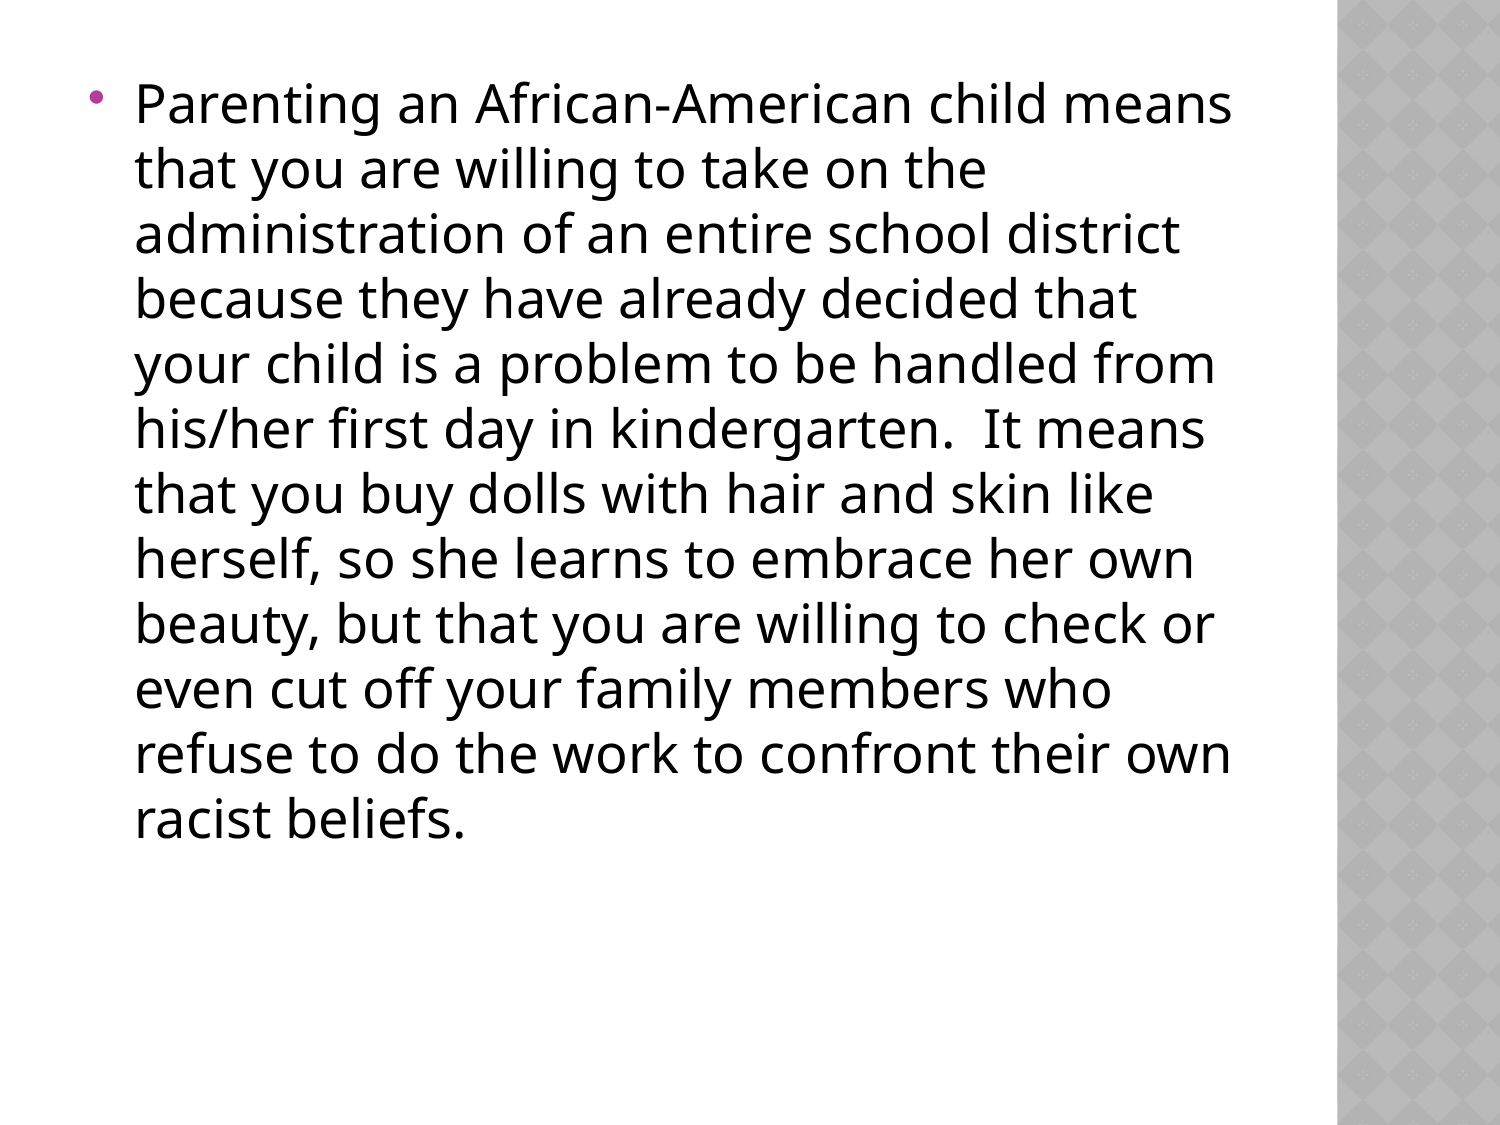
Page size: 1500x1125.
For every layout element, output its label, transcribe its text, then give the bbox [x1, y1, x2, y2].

list Parenting an African-American child means that you are willing to take on the administration of an entire school district because they have already decided that your child is a problem to be handled from his/her first day in kindergarten. It means that you buy dolls with hair and skin like herself, so she learns to embrace her own beauty, but that you are willing to check or even cut off your family members who refuse to do the work to confront their own racist beliefs. [75, 62, 1263, 1059]
